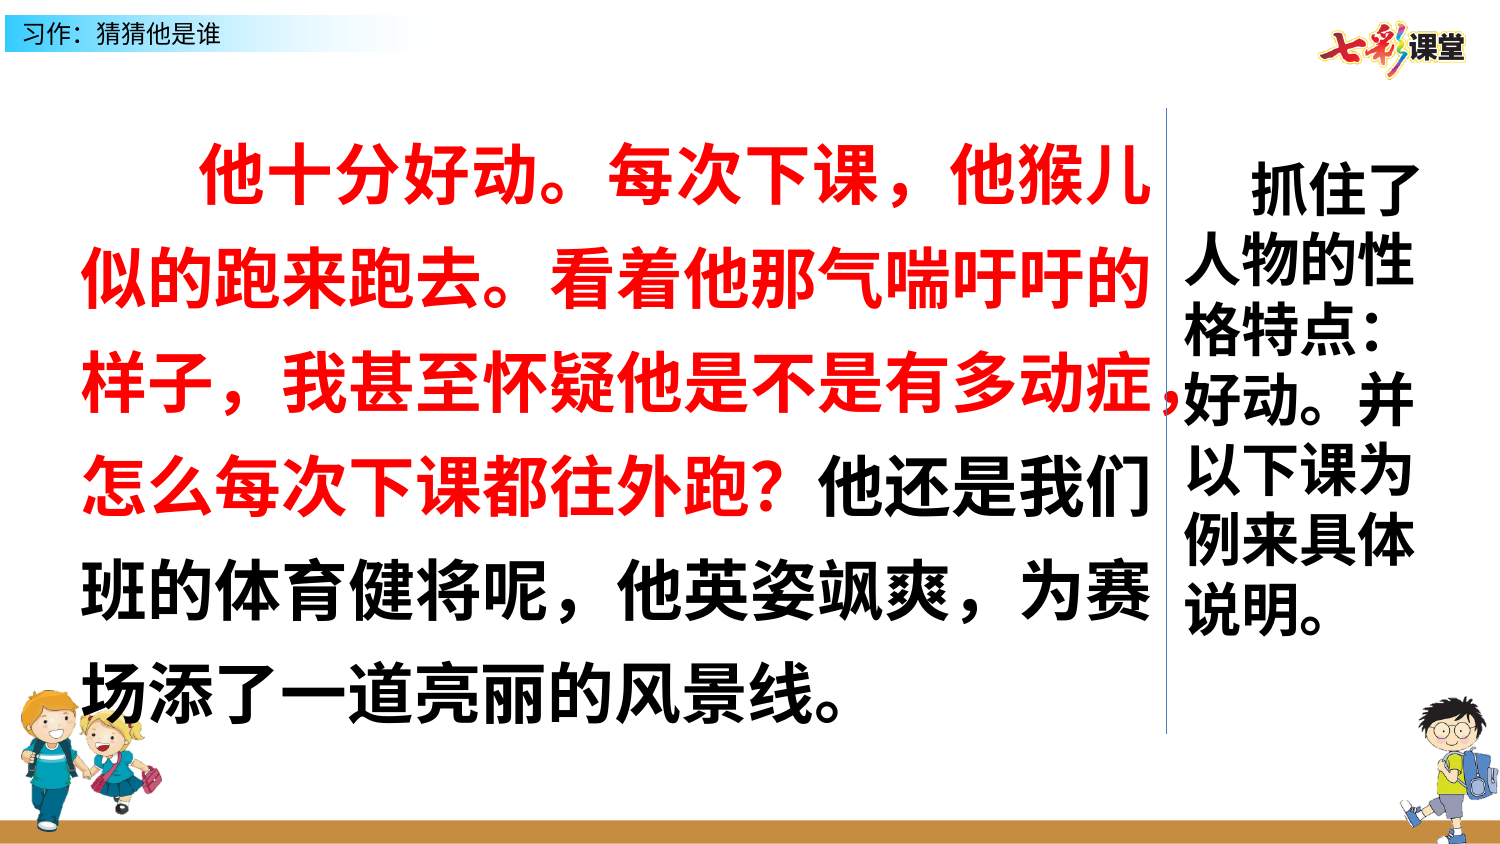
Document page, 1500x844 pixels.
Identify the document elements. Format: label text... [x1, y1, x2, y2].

picture [1316, 20, 1468, 80]
text_box 抓住了人物的性格特点：好动。并以下课为例来具体说明。 [1171, 145, 1486, 650]
picture [1358, 684, 1500, 844]
text_box 他十分好动。每次下课，他猴儿似的跑来跑去。看着他那气喘吁吁的样子，我甚至怀疑他是不是有多动症，怎么每次下课都往外跑？他还是我们班的体育健将呢，他英姿飒爽，为赛场添了一道亮丽的风景线。 [69, 103, 1164, 738]
picture [21, 690, 162, 832]
